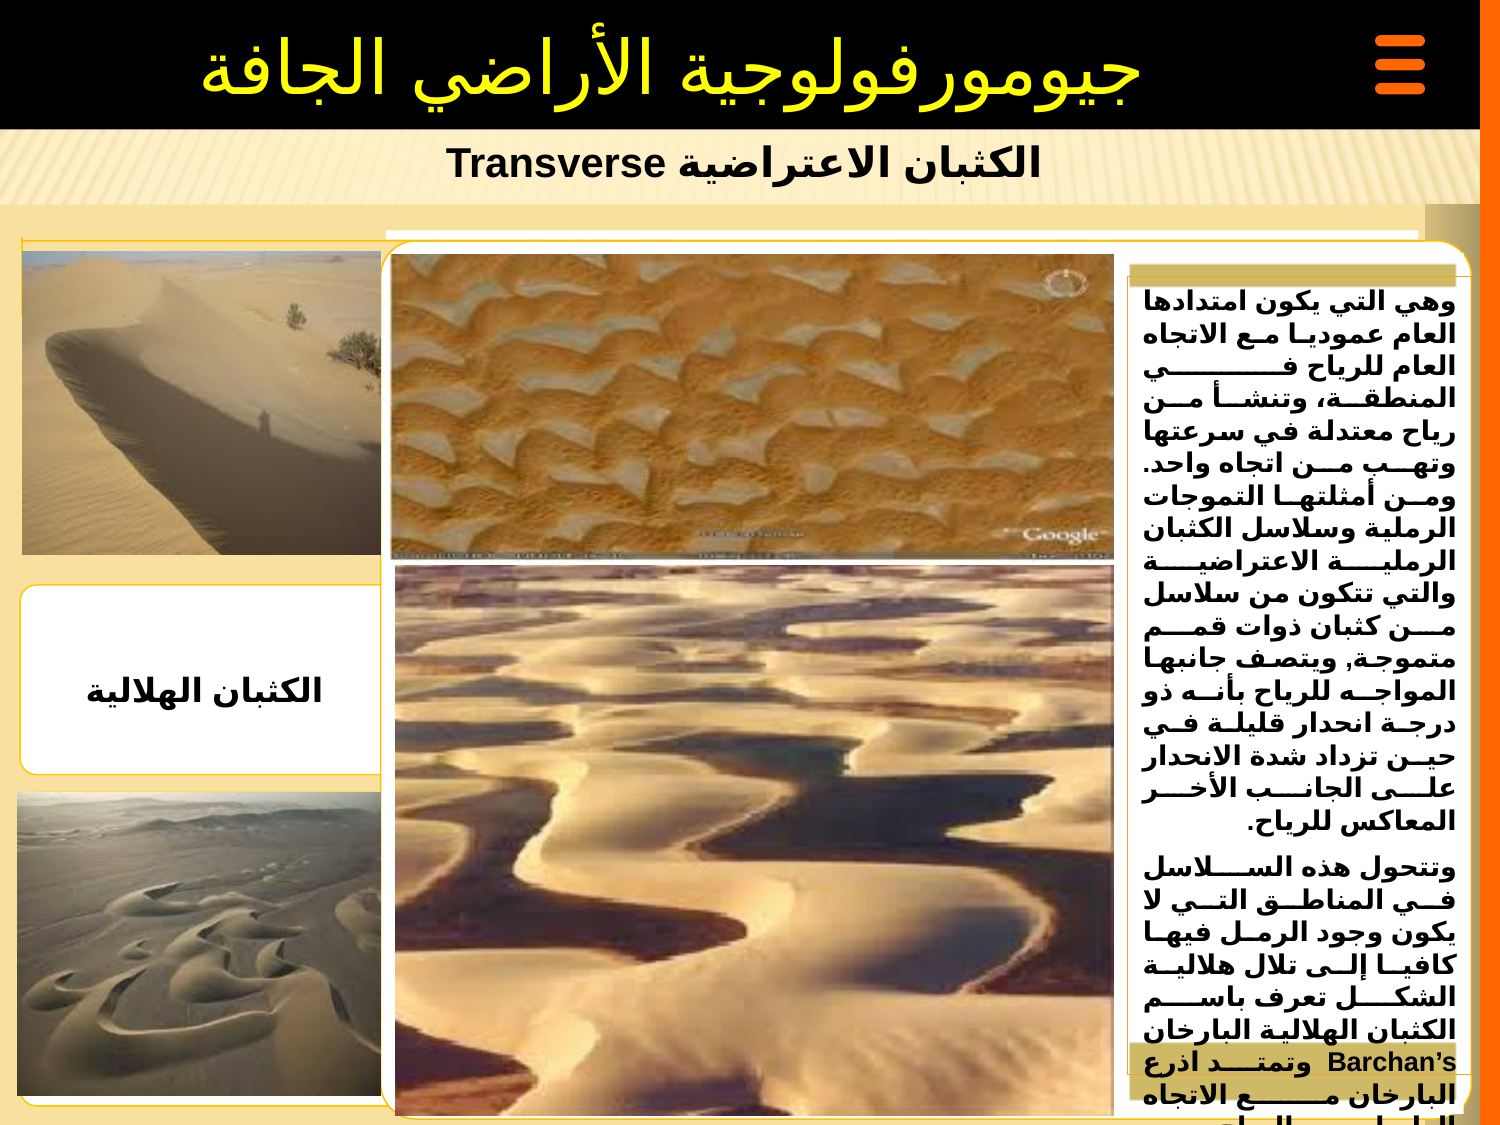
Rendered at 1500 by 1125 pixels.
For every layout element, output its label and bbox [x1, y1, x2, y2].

picture [21, 251, 381, 556]
text_box [0, 0, 1500, 1125]
text_box [1122, 252, 1472, 1114]
picture [390, 254, 1114, 563]
picture [394, 567, 1114, 1116]
picture [17, 792, 381, 1096]
